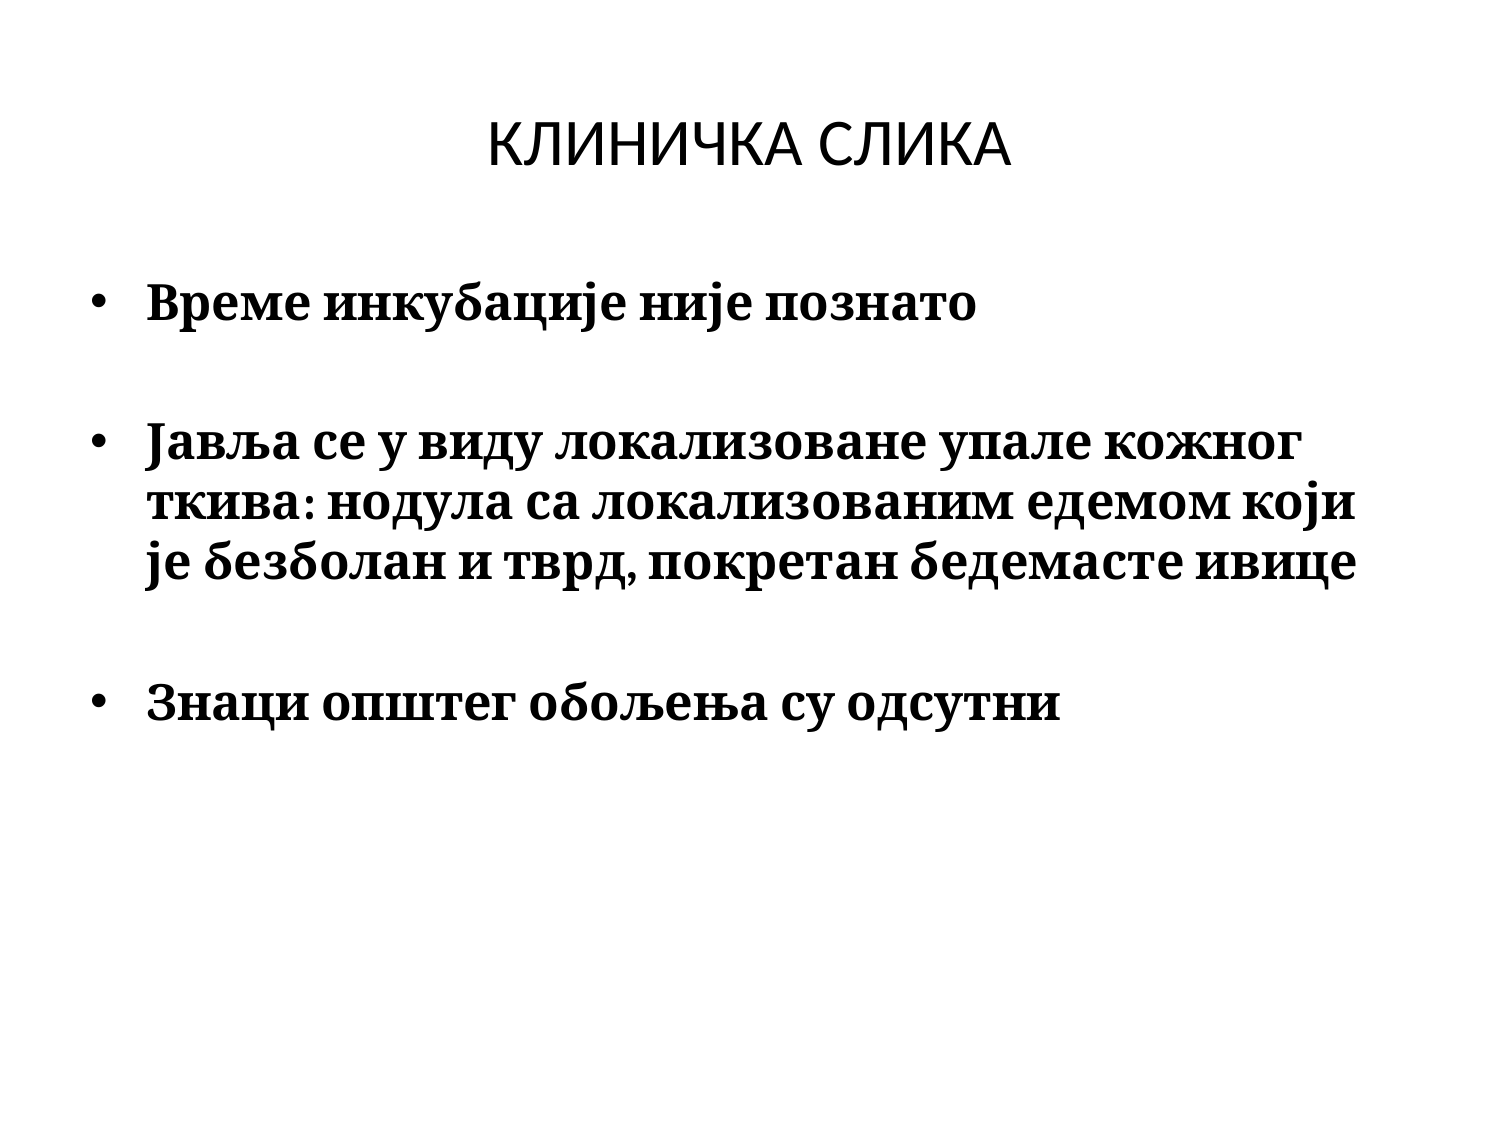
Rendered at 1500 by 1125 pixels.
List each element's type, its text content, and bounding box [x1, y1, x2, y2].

title КЛИНИЧКА СЛИКА [75, 45, 1425, 233]
list Време инкубације није познато Јавља се у виду локализоване упале кожног ткива: нодула са локализованим едемом који је безболан и тврд, покретан бедемасте ивице Знаци општег обољења су одсутни [75, 262, 1425, 1005]
